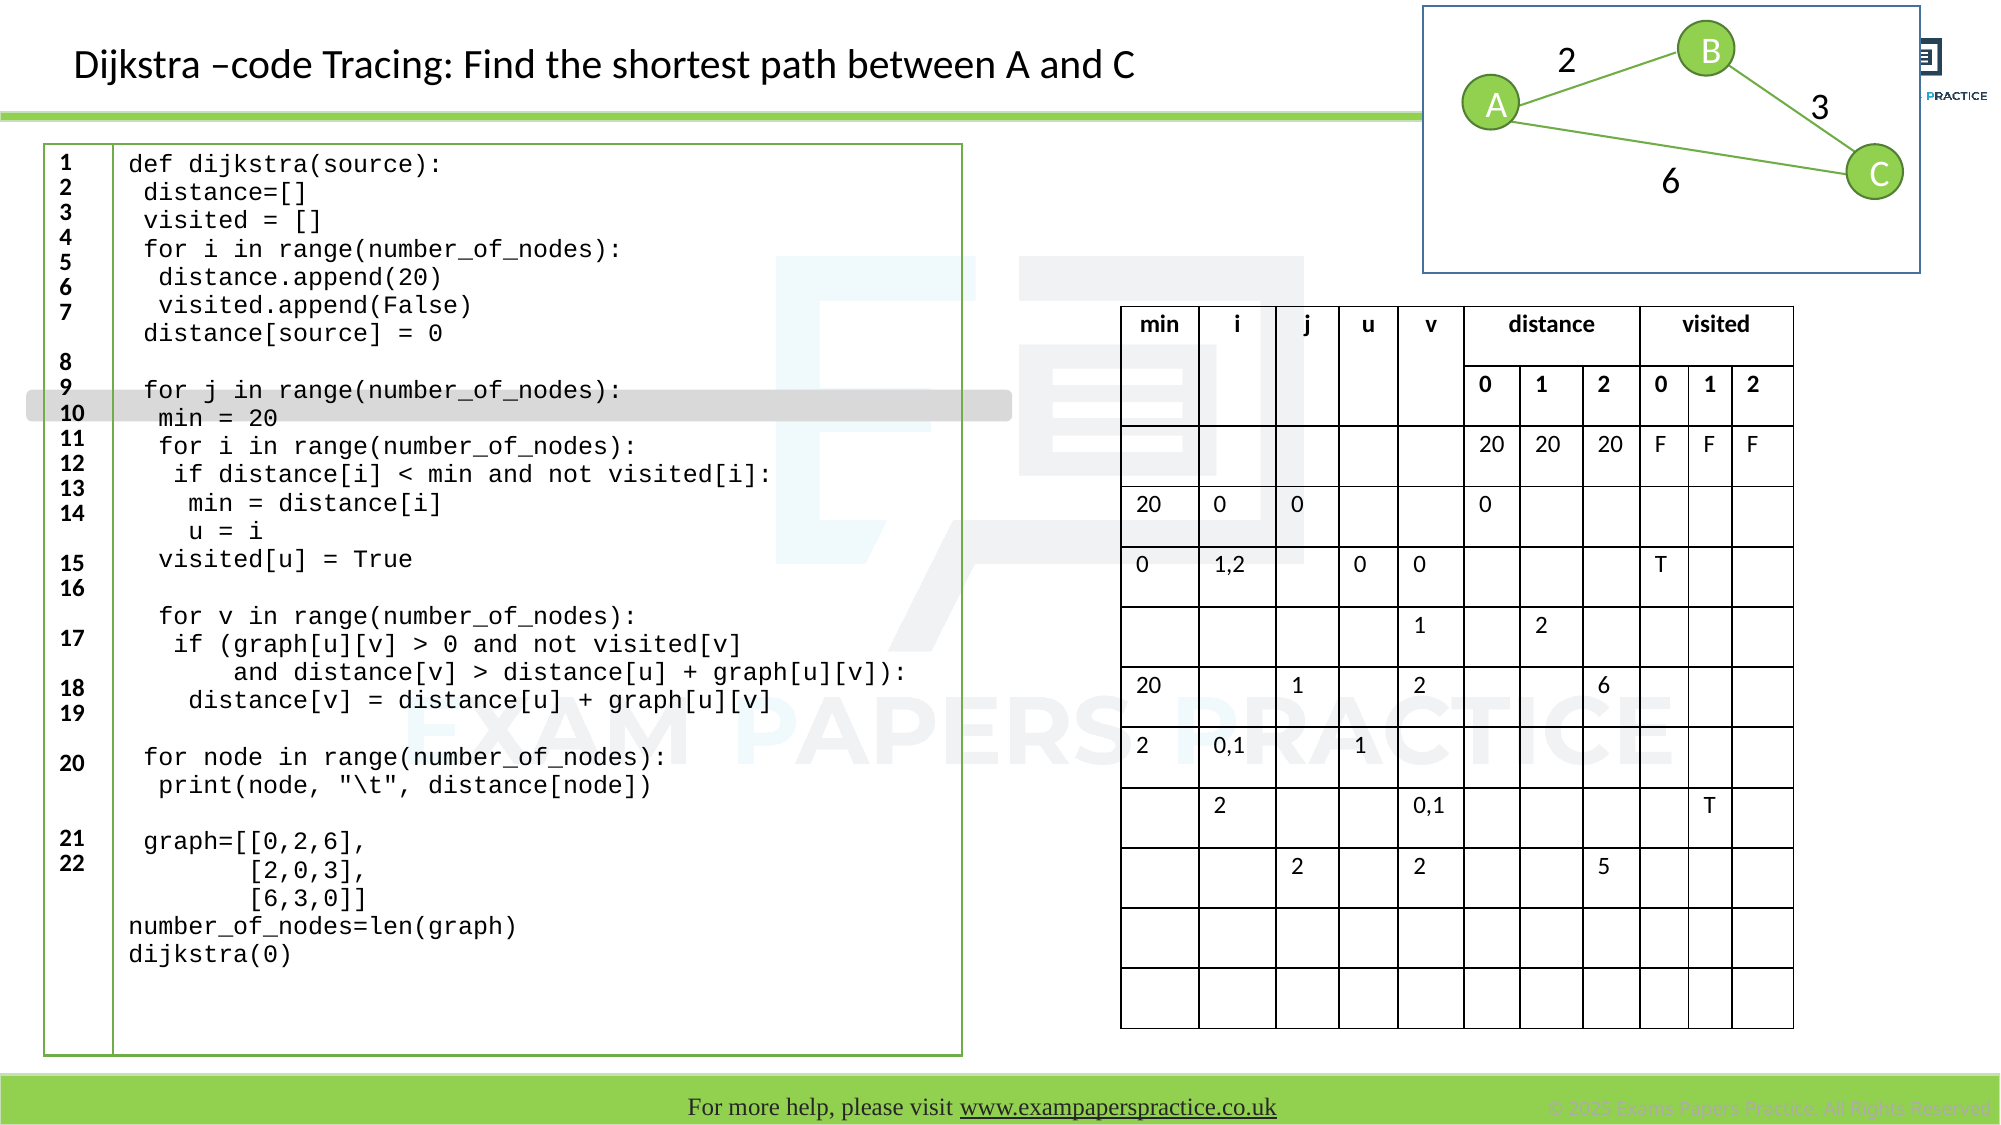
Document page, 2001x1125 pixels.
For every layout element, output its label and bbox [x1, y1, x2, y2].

table_cell [1122, 668, 1198, 726]
table_cell [1465, 728, 1519, 787]
text_box [26, 389, 43, 422]
table_cell [1399, 849, 1463, 907]
table_cell [1122, 427, 1198, 486]
table_cell [1399, 427, 1463, 486]
table_cell [1200, 548, 1275, 606]
table_cell [1465, 608, 1519, 666]
table_cell [1521, 789, 1582, 847]
table_cell [1584, 668, 1639, 726]
table_cell [1733, 668, 1793, 726]
table_cell [1521, 849, 1582, 907]
table_cell [1521, 548, 1582, 606]
table_cell [1399, 789, 1463, 847]
table_cell [1340, 849, 1397, 907]
table_cell [1277, 548, 1338, 606]
text_box [1422, 5, 1921, 274]
table_cell [1399, 728, 1463, 787]
table_cell [1689, 668, 1731, 726]
table_cell [1584, 487, 1639, 546]
table_cell [1399, 487, 1463, 546]
table_cell [1340, 668, 1397, 726]
table_cell [1584, 367, 1639, 425]
table_cell [1122, 487, 1198, 546]
table_header [1277, 307, 1338, 425]
table_cell [1277, 668, 1338, 726]
table_header [1340, 307, 1397, 425]
table_cell [1641, 789, 1688, 847]
table_cell [1641, 427, 1688, 486]
table_cell [1277, 849, 1338, 907]
table_cell [1122, 789, 1198, 847]
table_cell [1465, 849, 1519, 907]
table_cell [1733, 367, 1793, 425]
table_cell [1689, 849, 1731, 907]
table_cell [1340, 487, 1397, 546]
table_cell [1465, 427, 1519, 486]
text_box [963, 389, 1013, 422]
table_cell [1733, 487, 1793, 546]
table_cell [1584, 728, 1639, 787]
table_cell [1340, 608, 1397, 666]
table_cell [1641, 487, 1688, 546]
table_cell [1465, 548, 1519, 606]
table_cell [1277, 789, 1338, 847]
table_cell [1200, 668, 1275, 726]
table_header [1399, 307, 1463, 425]
table_cell [1689, 367, 1731, 425]
table_cell [1689, 487, 1731, 546]
table_cell [1689, 728, 1731, 787]
table_cell [1200, 849, 1275, 907]
table_cell [1584, 789, 1639, 847]
table_cell [1641, 728, 1688, 787]
table_cell [1641, 969, 1688, 1028]
table_cell [1521, 427, 1582, 486]
table_cell [1689, 427, 1731, 486]
table_header [1122, 307, 1198, 425]
table_cell [1465, 969, 1519, 1028]
table_cell [1340, 427, 1397, 486]
table_cell [1521, 969, 1582, 1028]
table_cell [1641, 849, 1688, 907]
table_cell [1641, 548, 1688, 606]
table_cell [1122, 548, 1198, 606]
table_cell [1277, 608, 1338, 666]
table_cell [1340, 969, 1397, 1028]
table_header [1641, 307, 1793, 365]
table_cell [1689, 789, 1731, 847]
table_cell [1733, 728, 1793, 787]
table_header [114, 145, 961, 1054]
table_cell [1122, 849, 1198, 907]
table_cell [1733, 789, 1793, 847]
table_cell [1340, 728, 1397, 787]
table_cell [1340, 789, 1397, 847]
table_cell [1689, 969, 1731, 1028]
table_cell [1340, 548, 1397, 606]
table_cell [1200, 608, 1275, 666]
table_cell [1399, 548, 1463, 606]
table_cell [1122, 608, 1198, 666]
table_cell [1733, 608, 1793, 666]
table_cell [1465, 367, 1519, 425]
table_cell [1521, 668, 1582, 726]
table_cell [1641, 668, 1688, 726]
table_cell [1689, 548, 1731, 606]
text_box [58, 29, 1152, 94]
table_cell [1122, 969, 1198, 1028]
table_cell [1584, 427, 1639, 486]
table_cell [1641, 608, 1688, 666]
table_cell [1122, 909, 1198, 967]
table_cell [1521, 728, 1582, 787]
table_cell [1465, 668, 1519, 726]
table_cell [1122, 728, 1198, 787]
table_cell [1399, 909, 1463, 967]
table_cell [1521, 487, 1582, 546]
table_cell [1521, 909, 1582, 967]
table_cell [1277, 427, 1338, 486]
table_cell [1733, 909, 1793, 967]
table_cell [1465, 789, 1519, 847]
table_cell [1689, 608, 1731, 666]
table_cell [1200, 789, 1275, 847]
table_cell [1465, 487, 1519, 546]
table_cell [1584, 849, 1639, 907]
table_cell [1200, 487, 1275, 546]
table_cell [1399, 668, 1463, 726]
table_cell [1641, 909, 1688, 967]
table_cell [1340, 909, 1397, 967]
table_cell [1521, 367, 1582, 425]
table_cell [1200, 909, 1275, 967]
table_cell [1689, 909, 1731, 967]
table_cell [1465, 909, 1519, 967]
table_cell [1277, 909, 1338, 967]
table_cell [1584, 909, 1639, 967]
table_header [45, 145, 112, 1054]
table_cell [1584, 548, 1639, 606]
table_cell [1277, 728, 1338, 787]
table_cell [1584, 608, 1639, 666]
table_cell [1584, 969, 1639, 1028]
table_cell [1733, 969, 1793, 1028]
table_cell [1521, 608, 1582, 666]
table_cell [1399, 969, 1463, 1028]
table_cell [1733, 548, 1793, 606]
table_cell [1399, 608, 1463, 666]
table_cell [1733, 849, 1793, 907]
table_cell [1277, 969, 1338, 1028]
table_header [1200, 307, 1275, 425]
table_cell [1200, 728, 1275, 787]
table_header [1465, 307, 1639, 365]
table_cell [1733, 427, 1793, 486]
table_cell [1277, 487, 1338, 546]
table_cell [1200, 427, 1275, 486]
table_cell [1200, 969, 1275, 1028]
table_cell [1641, 367, 1688, 425]
